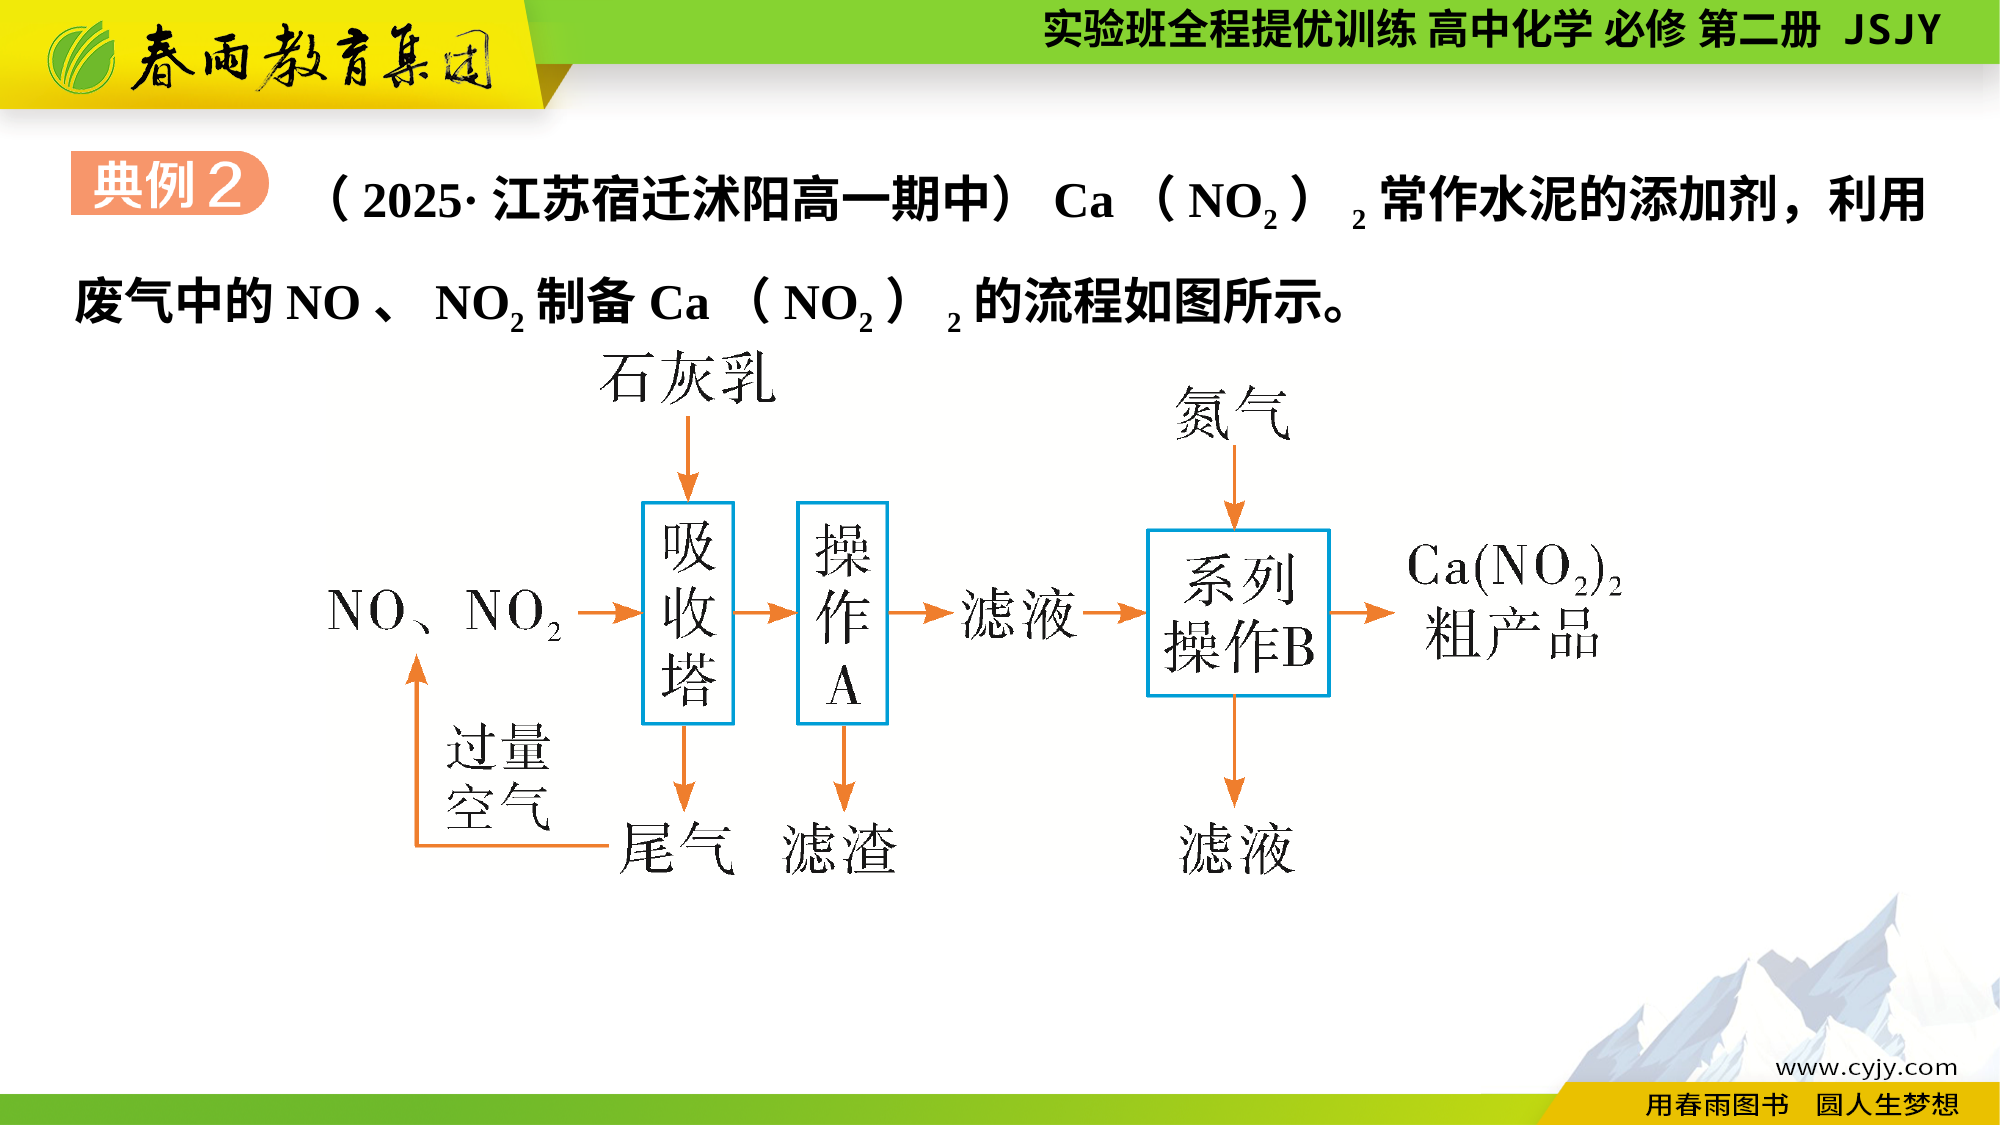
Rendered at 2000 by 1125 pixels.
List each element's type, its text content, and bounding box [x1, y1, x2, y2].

list （2025·江苏宿迁沭阳高一期中）Ca（NO2）2常作水泥的添加剂，利用废气中的NO、NO2制备Ca（NO2）2的流程如图所示。 [59, 125, 1944, 311]
picture [0, 0, 2000, 1125]
